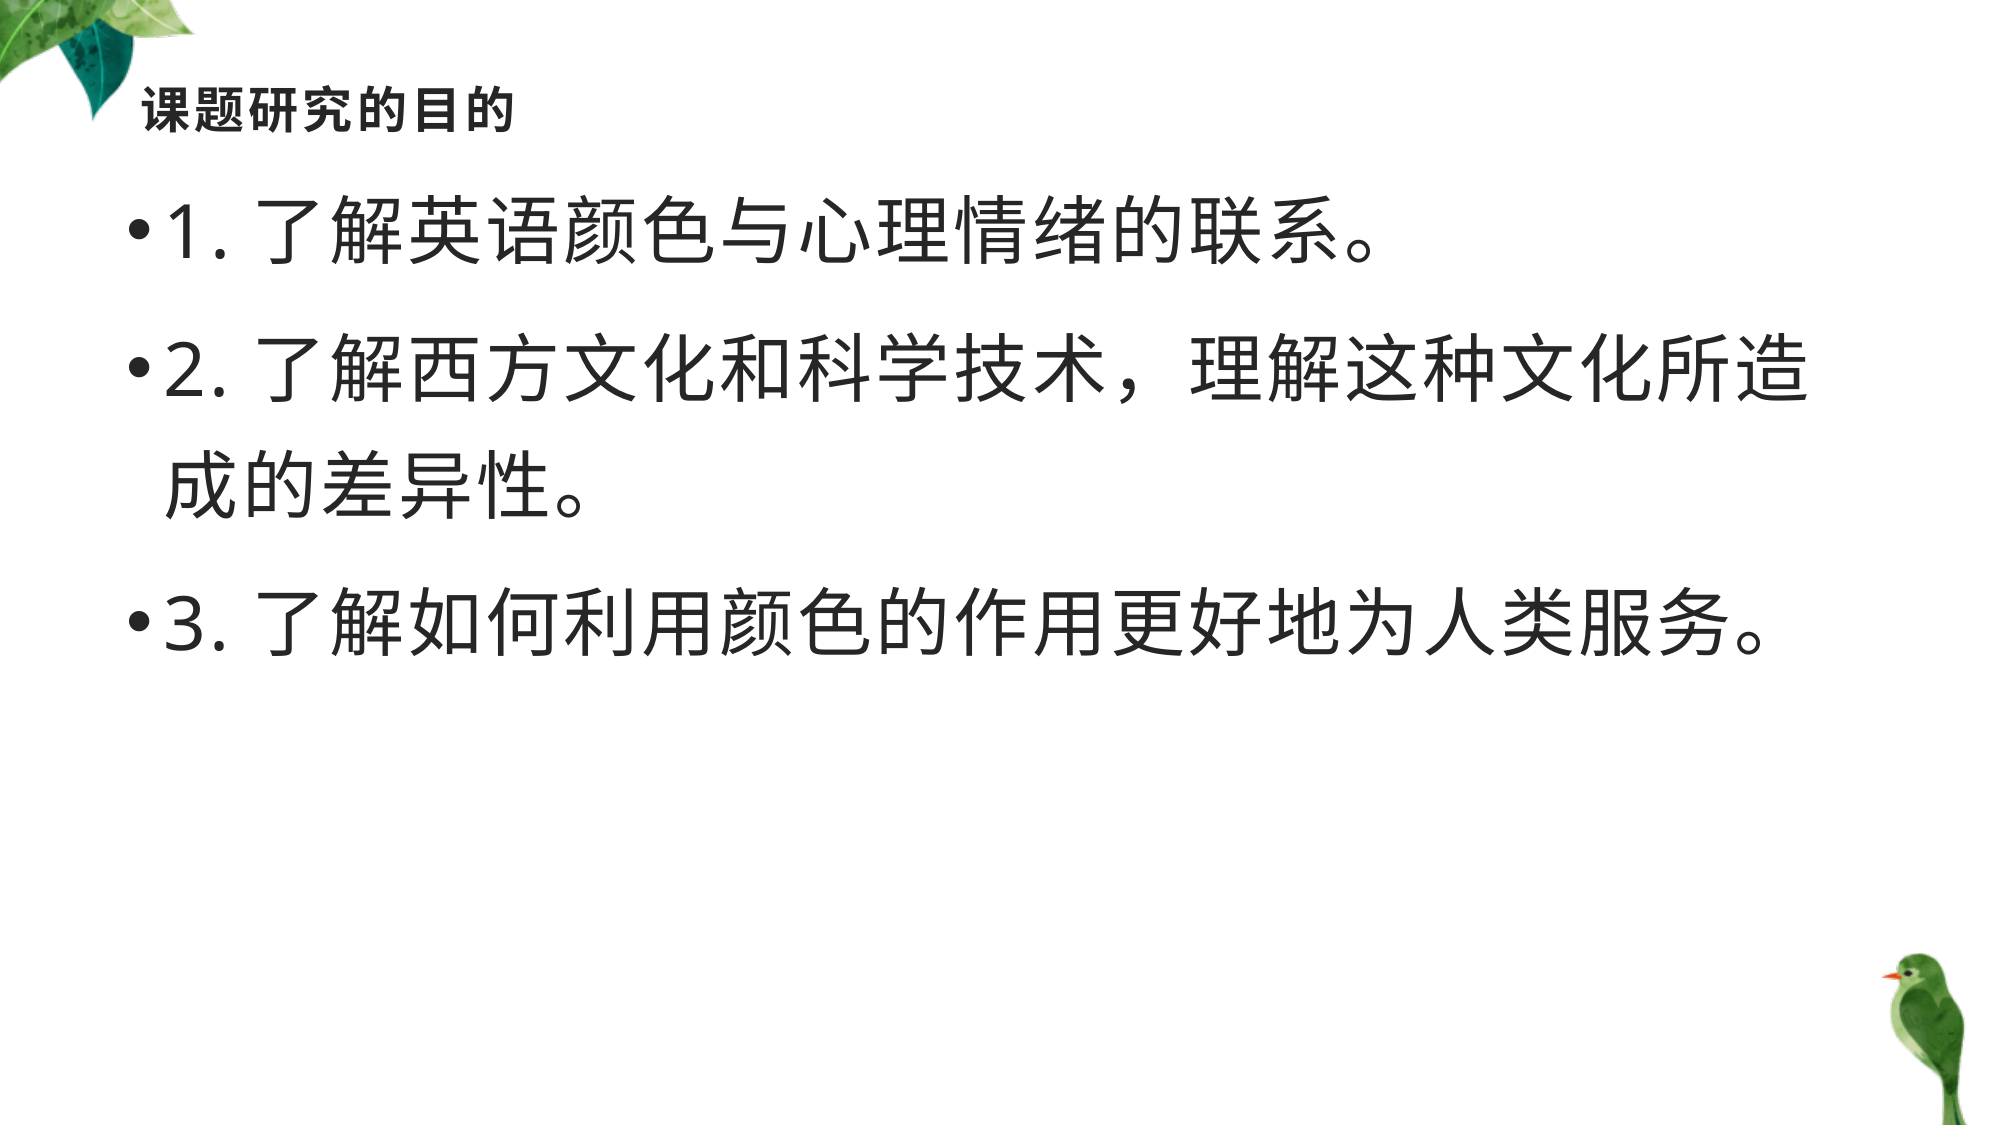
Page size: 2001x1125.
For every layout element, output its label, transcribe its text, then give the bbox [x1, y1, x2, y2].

picture [1881, 953, 1971, 1125]
list 1.了解英语颜色与心理情绪的联系。 2.了解西方文化和科学技术，理解这种文化所造成的差异性。 3.了解如何利用颜色的作用更好地为人类服务。 [109, 156, 1891, 1041]
title 课题研究的目的 [123, 72, 1905, 146]
picture [0, 0, 196, 122]
